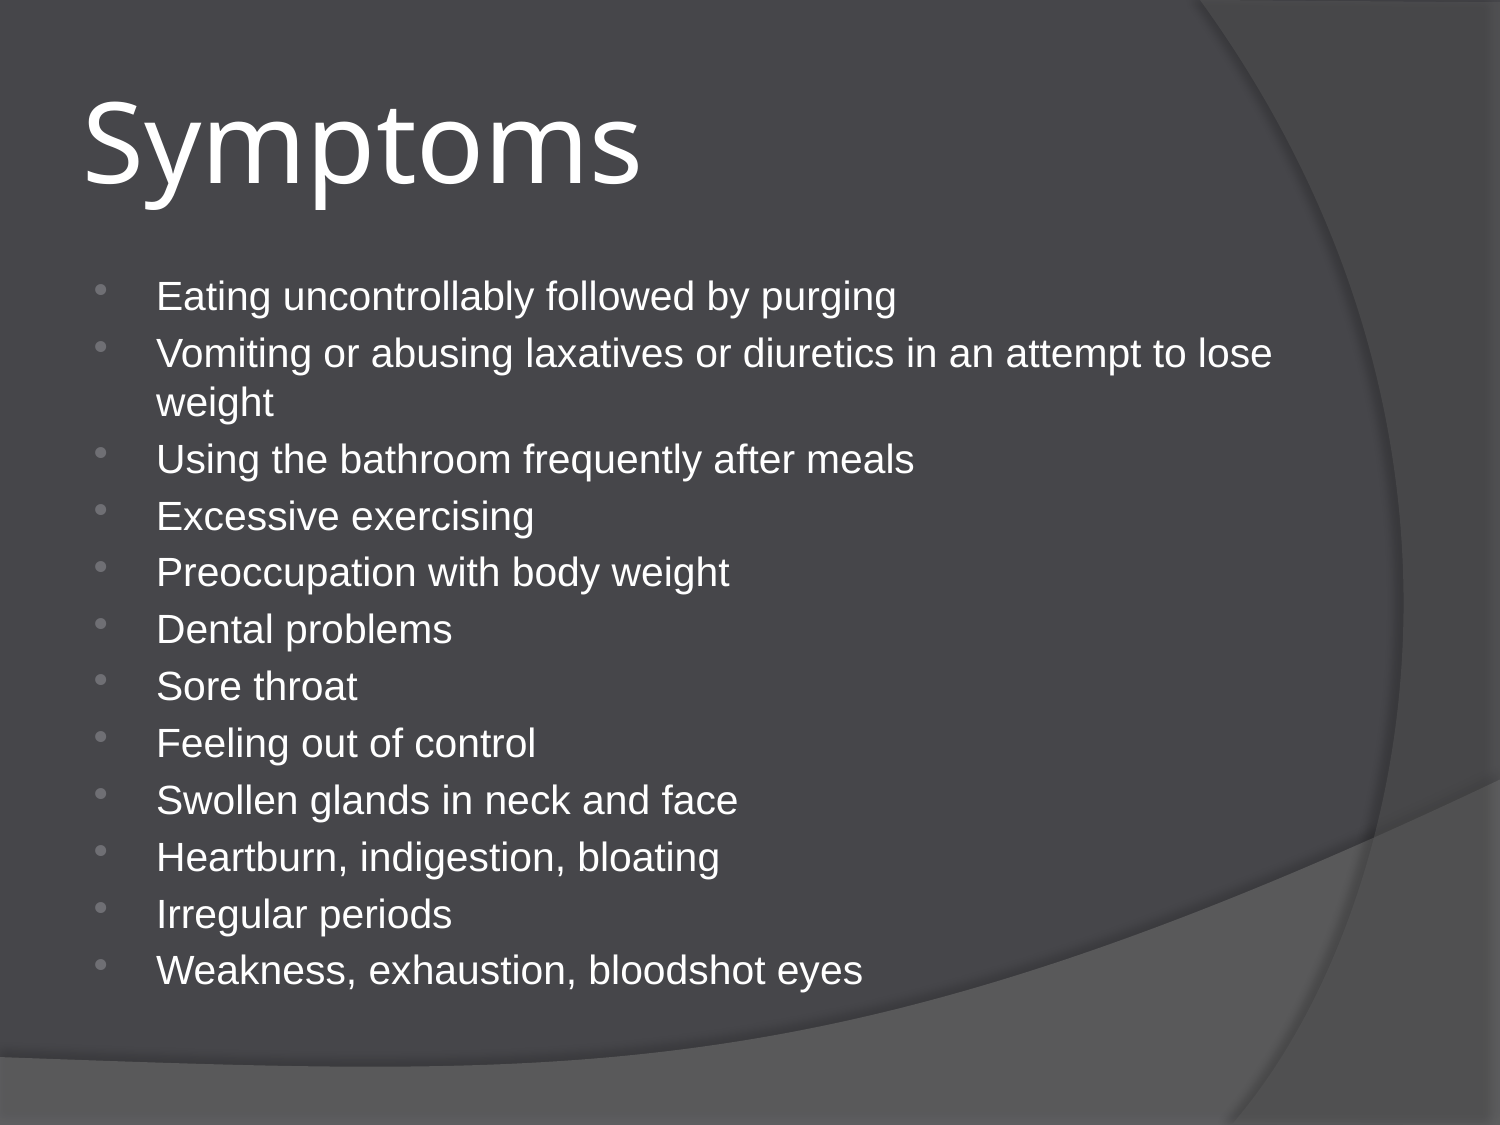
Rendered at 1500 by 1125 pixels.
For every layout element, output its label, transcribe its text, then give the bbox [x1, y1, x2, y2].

list Eating uncontrollably followed by purging Vomiting or abusing laxatives or diuretics in an attempt to lose weight Using the bathroom frequently after meals Excessive exercising Preoccupation with body weight Dental problems Sore throat Feeling out of control Swollen glands in neck and face Heartburn, indigestion, bloating Irregular periods Weakness, exhaustion, bloodshot eyes [75, 262, 1300, 1005]
title Symptoms [75, 45, 1300, 233]
